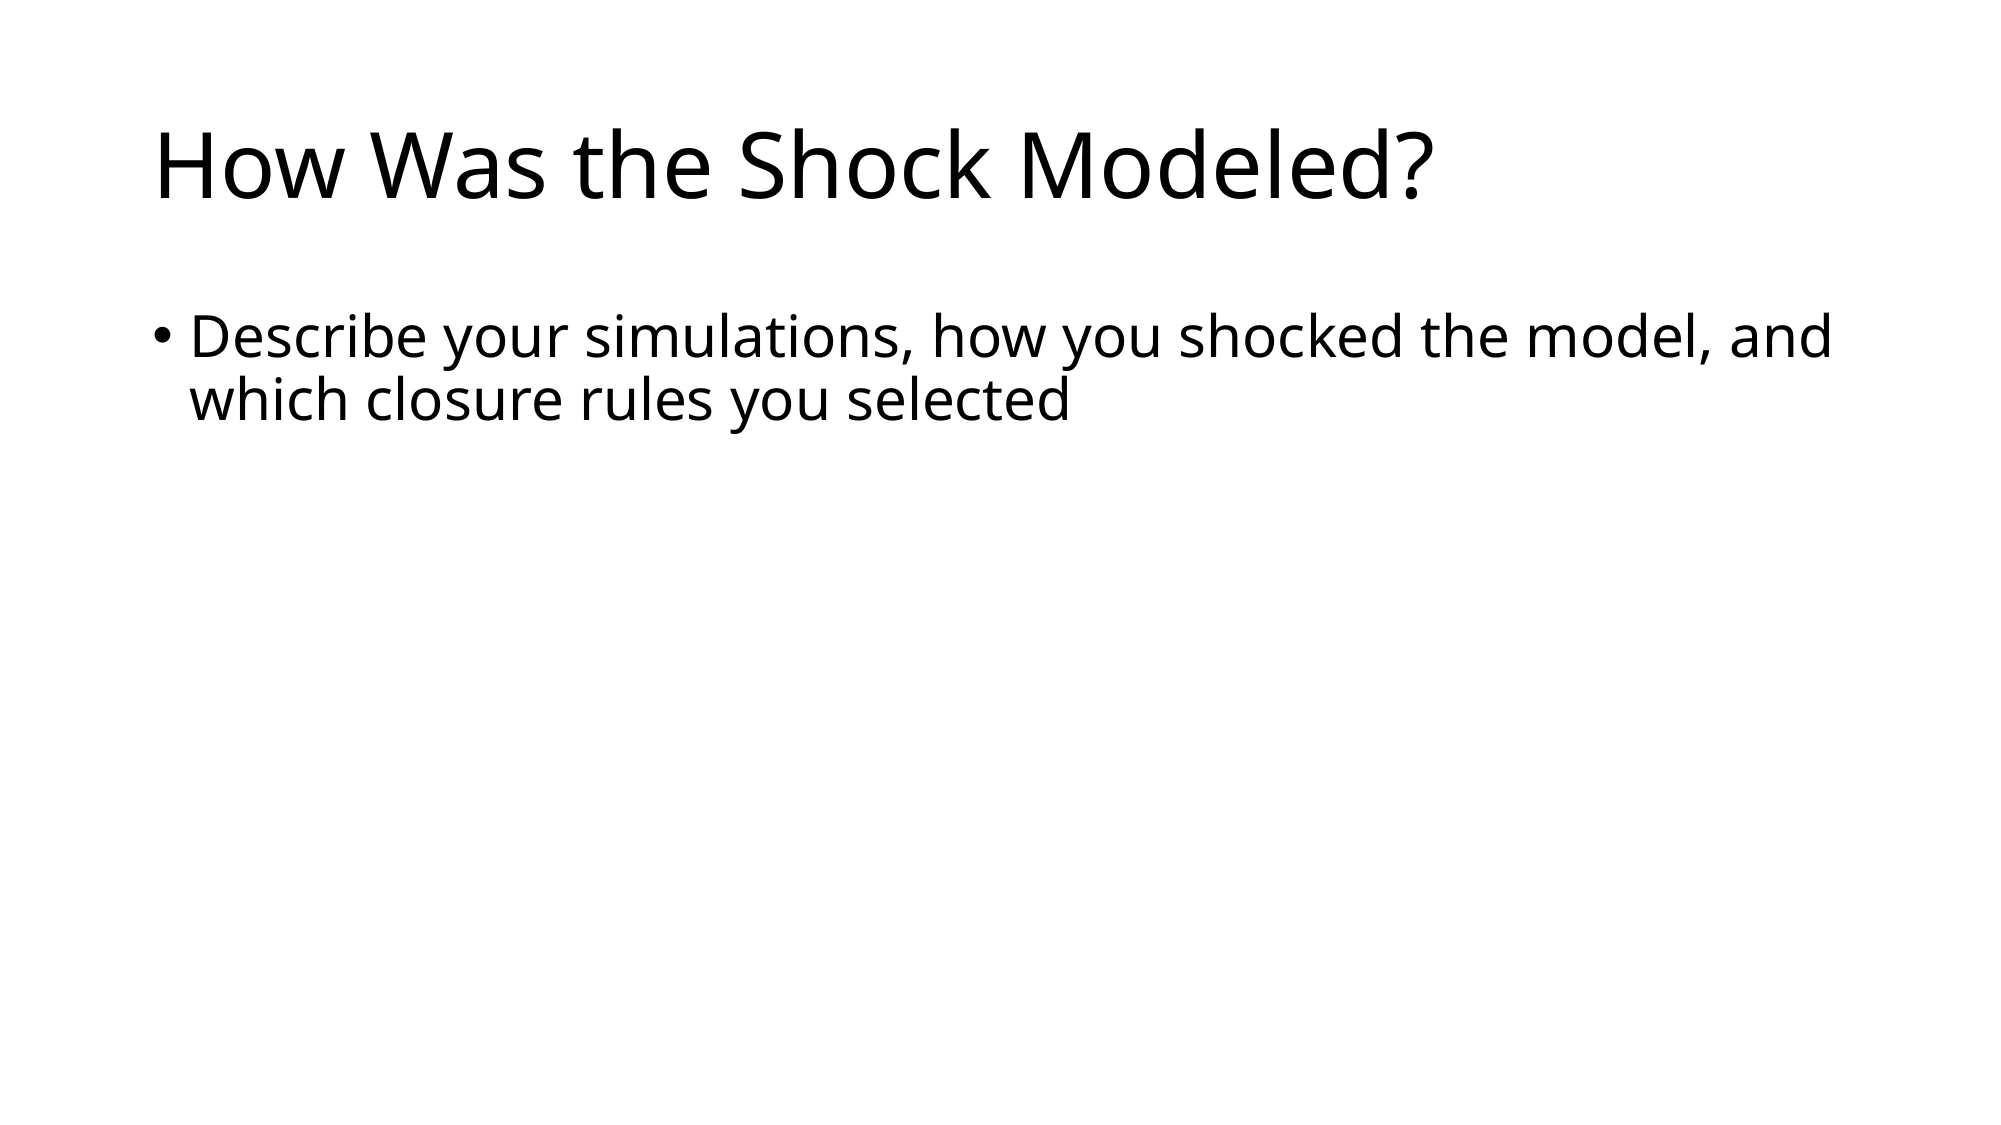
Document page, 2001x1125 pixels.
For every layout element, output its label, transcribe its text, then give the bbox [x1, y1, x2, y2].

title How Was the Shock Modeled? [137, 59, 1863, 278]
list Describe your simulations, how you shocked the model, and which closure rules you selected [137, 299, 1863, 1014]
